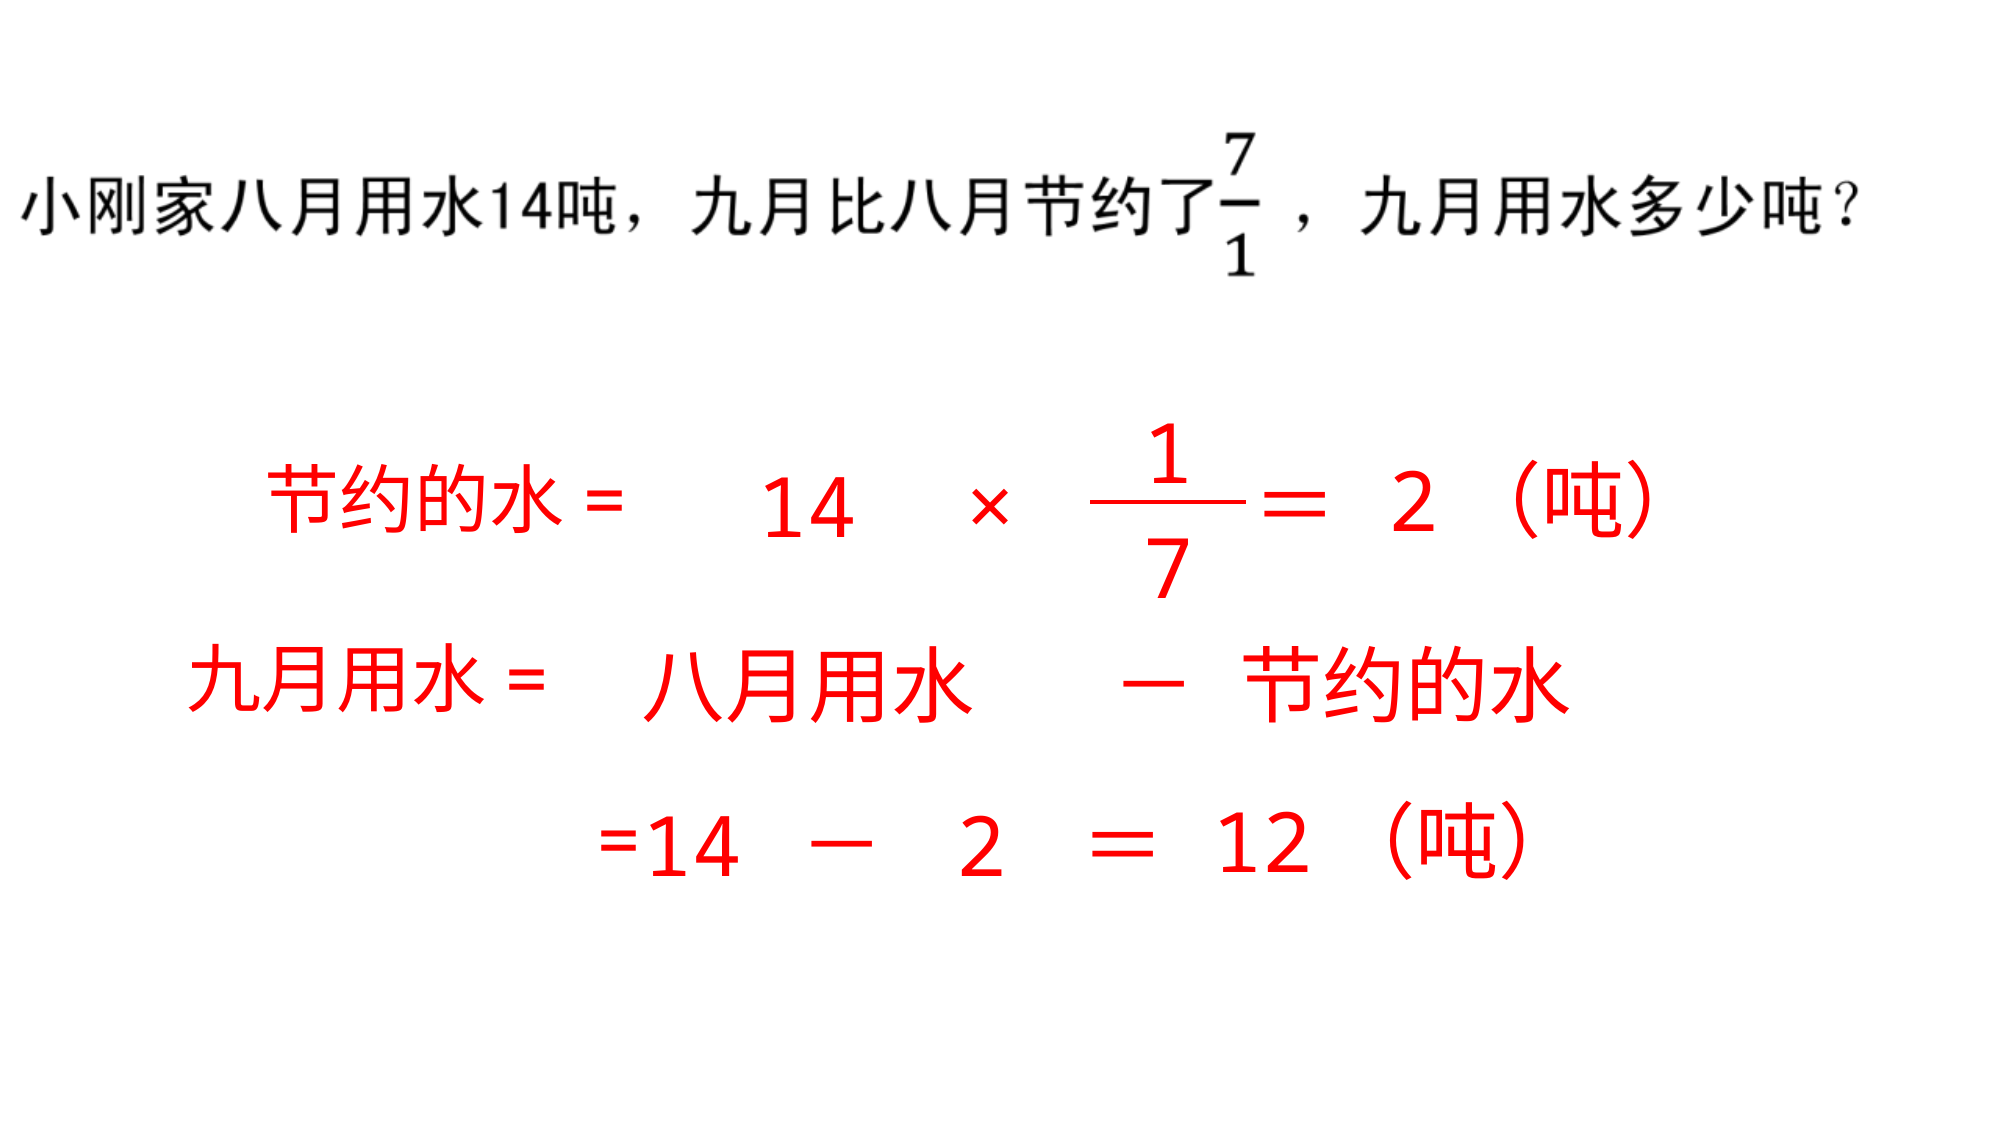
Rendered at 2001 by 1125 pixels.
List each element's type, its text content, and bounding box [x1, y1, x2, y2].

text_box 八月用水 [627, 625, 990, 741]
text_box 14 [742, 446, 872, 562]
text_box × [951, 445, 1031, 561]
text_box 节约的水 [1224, 625, 1588, 741]
text_box 2（吨） [1373, 440, 1723, 556]
text_box 节约的水= [249, 445, 951, 550]
text_box ＝ [1238, 445, 1352, 561]
text_box 12（吨） [1197, 781, 1597, 897]
text_box ＝ [1066, 786, 1180, 901]
table_cell 7 [1090, 504, 1246, 617]
text_box = [581, 785, 707, 890]
text_box [2, 54, 2000, 305]
text_box － [785, 785, 899, 900]
table_header 1 [1090, 387, 1246, 500]
text_box 九月用水= [171, 624, 1000, 730]
text_box 2 [941, 786, 1021, 901]
text_box 14 [628, 786, 758, 901]
text_box － [1097, 624, 1211, 740]
